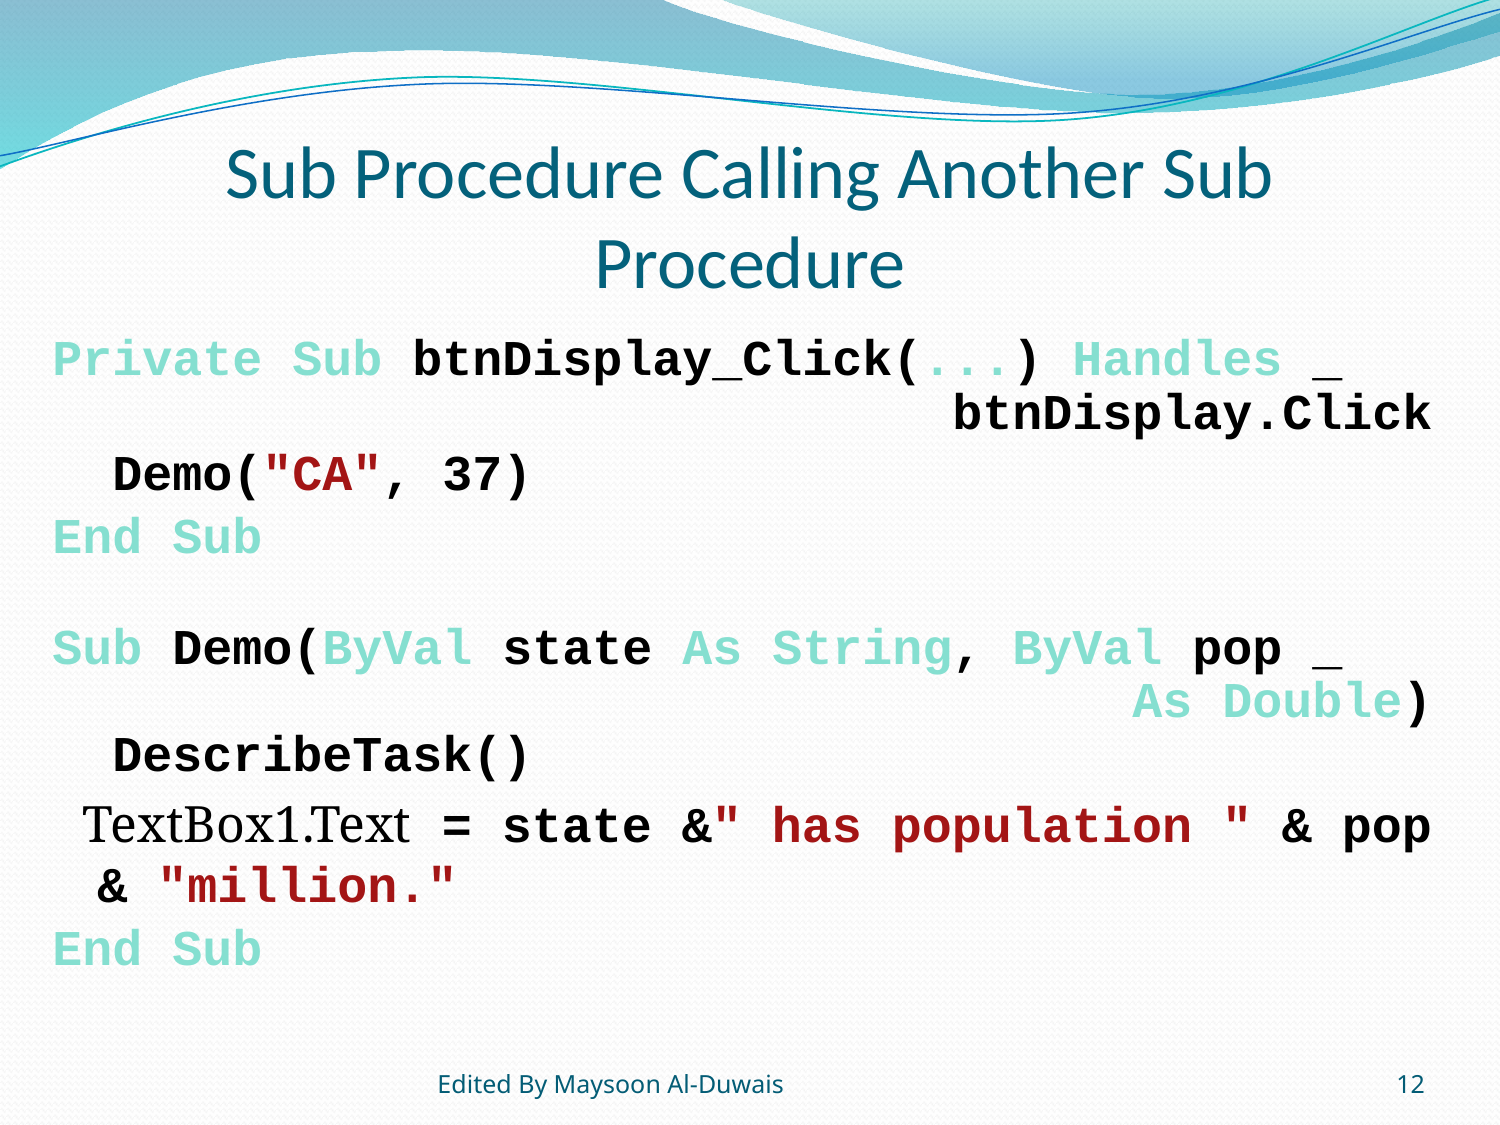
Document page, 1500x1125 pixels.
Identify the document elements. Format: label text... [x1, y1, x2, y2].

list Private Sub btnDisplay_Click(...) Handles _ btnDisplay.Click Demo("CA", 37) End Sub Sub Demo(ByVal state As String, ByVal pop _ As Double) DescribeTask() TextBox1.Text = state &" has population " & pop & "million." End Sub [37, 324, 1469, 1063]
slide_number 12 [1299, 1063, 1425, 1103]
footer Edited By Maysoon Al-Duwais [437, 1042, 988, 1103]
title Sub Procedure Calling Another Sub Procedure [75, 115, 1425, 303]
